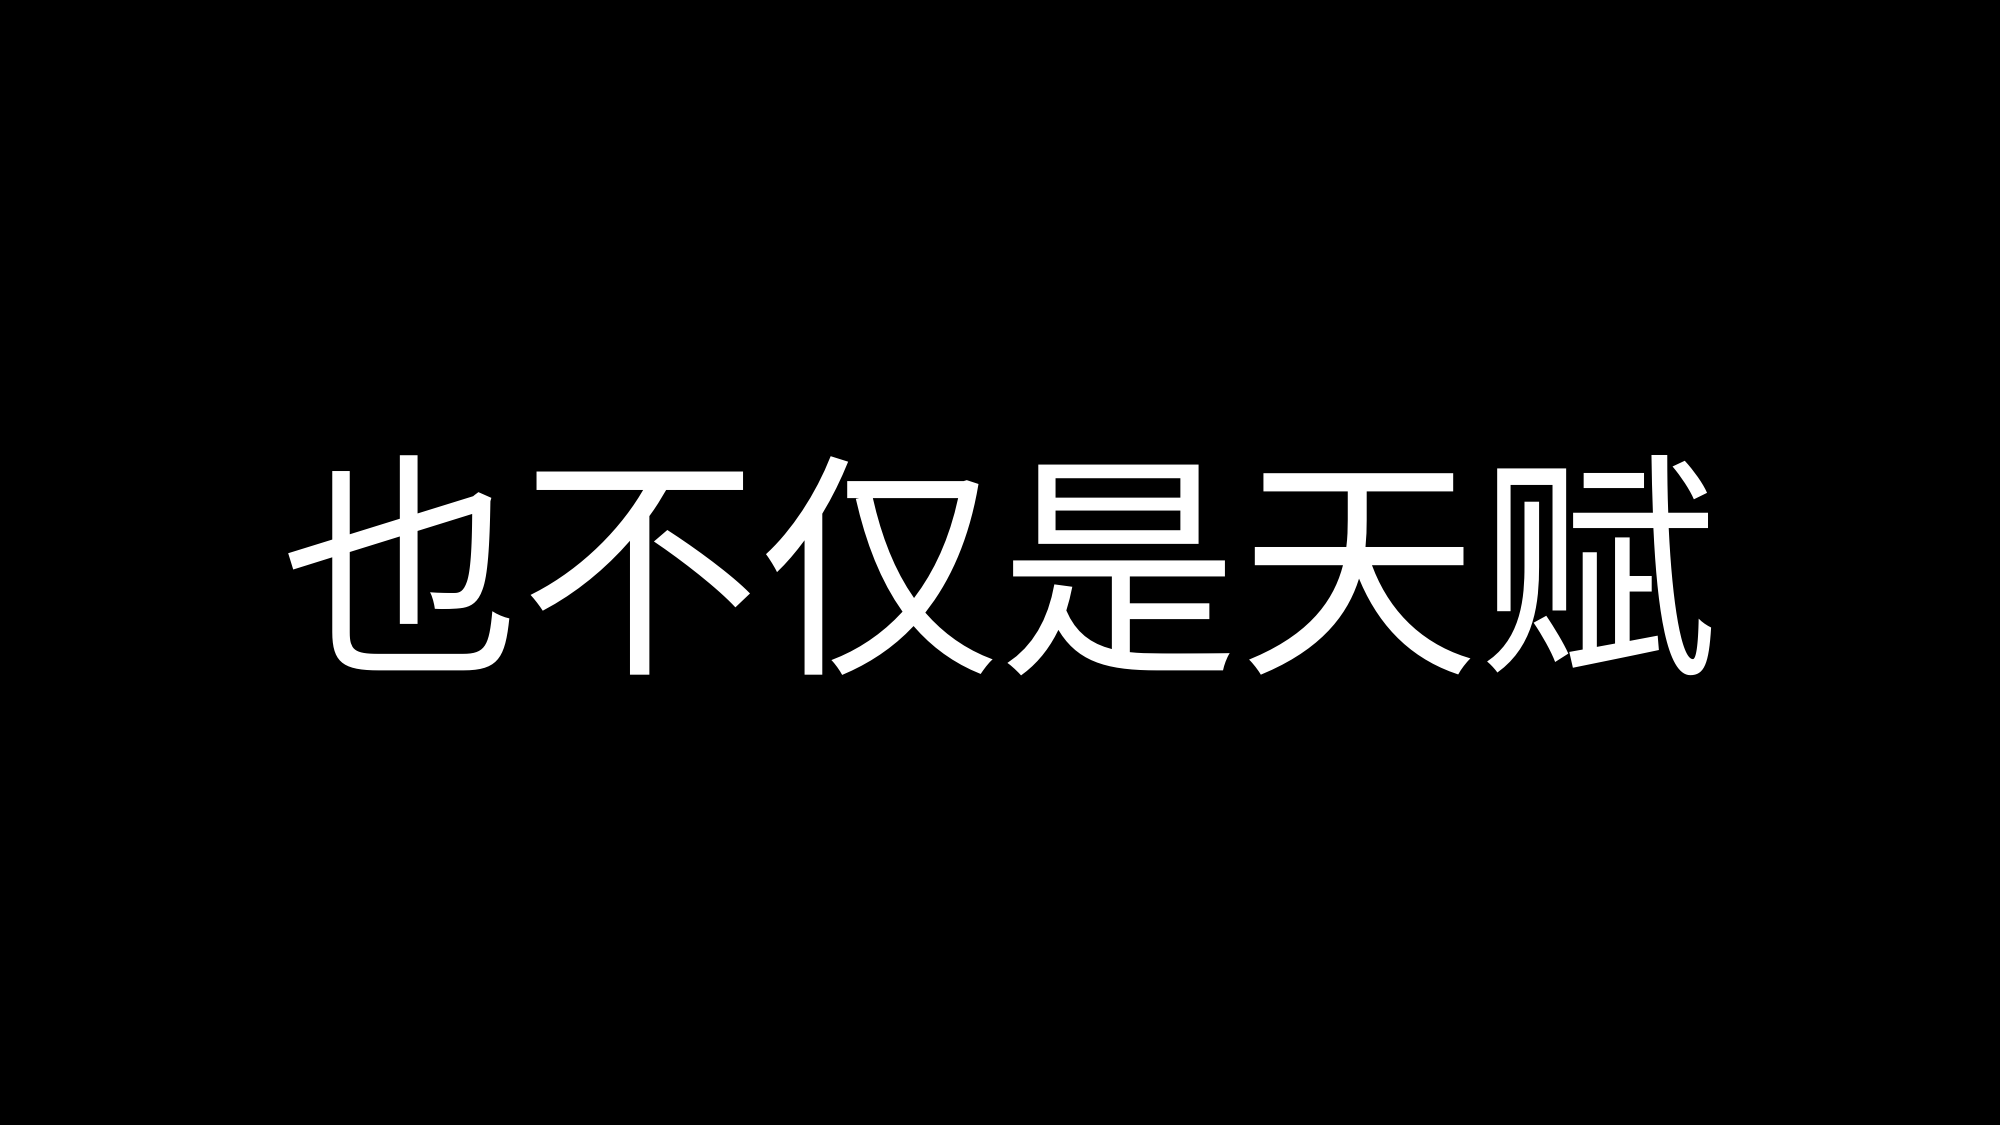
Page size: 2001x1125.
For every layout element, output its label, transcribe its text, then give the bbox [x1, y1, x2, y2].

text_box 也不仅是天赋 [266, 409, 1734, 712]
